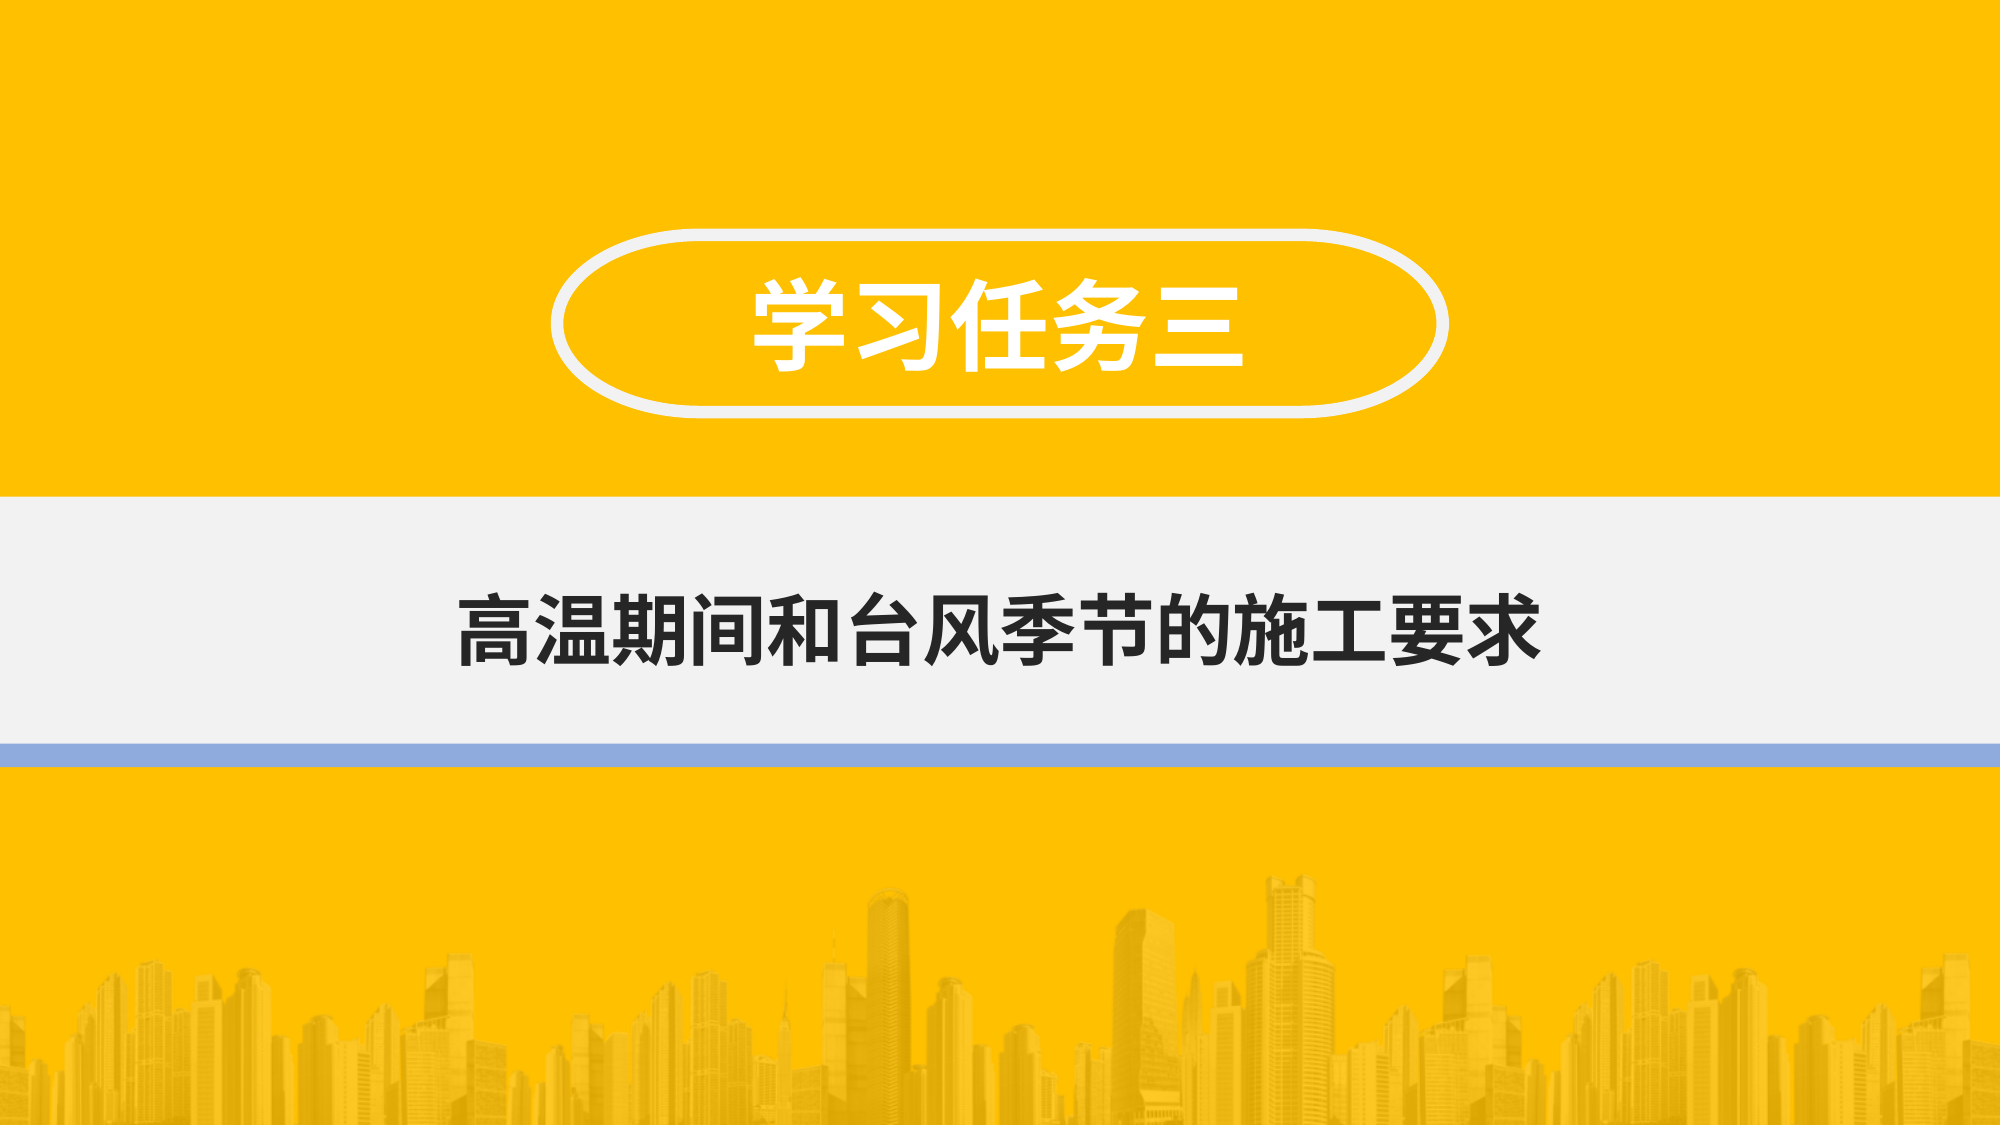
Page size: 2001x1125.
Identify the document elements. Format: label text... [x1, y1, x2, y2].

text_box [0, 0, 2000, 496]
text_box [0, 496, 2000, 645]
text_box 学习任务三 [555, 233, 1444, 414]
picture [0, 645, 2000, 1125]
text_box 高温期间和台风季节的施工要求 [252, 574, 1748, 645]
